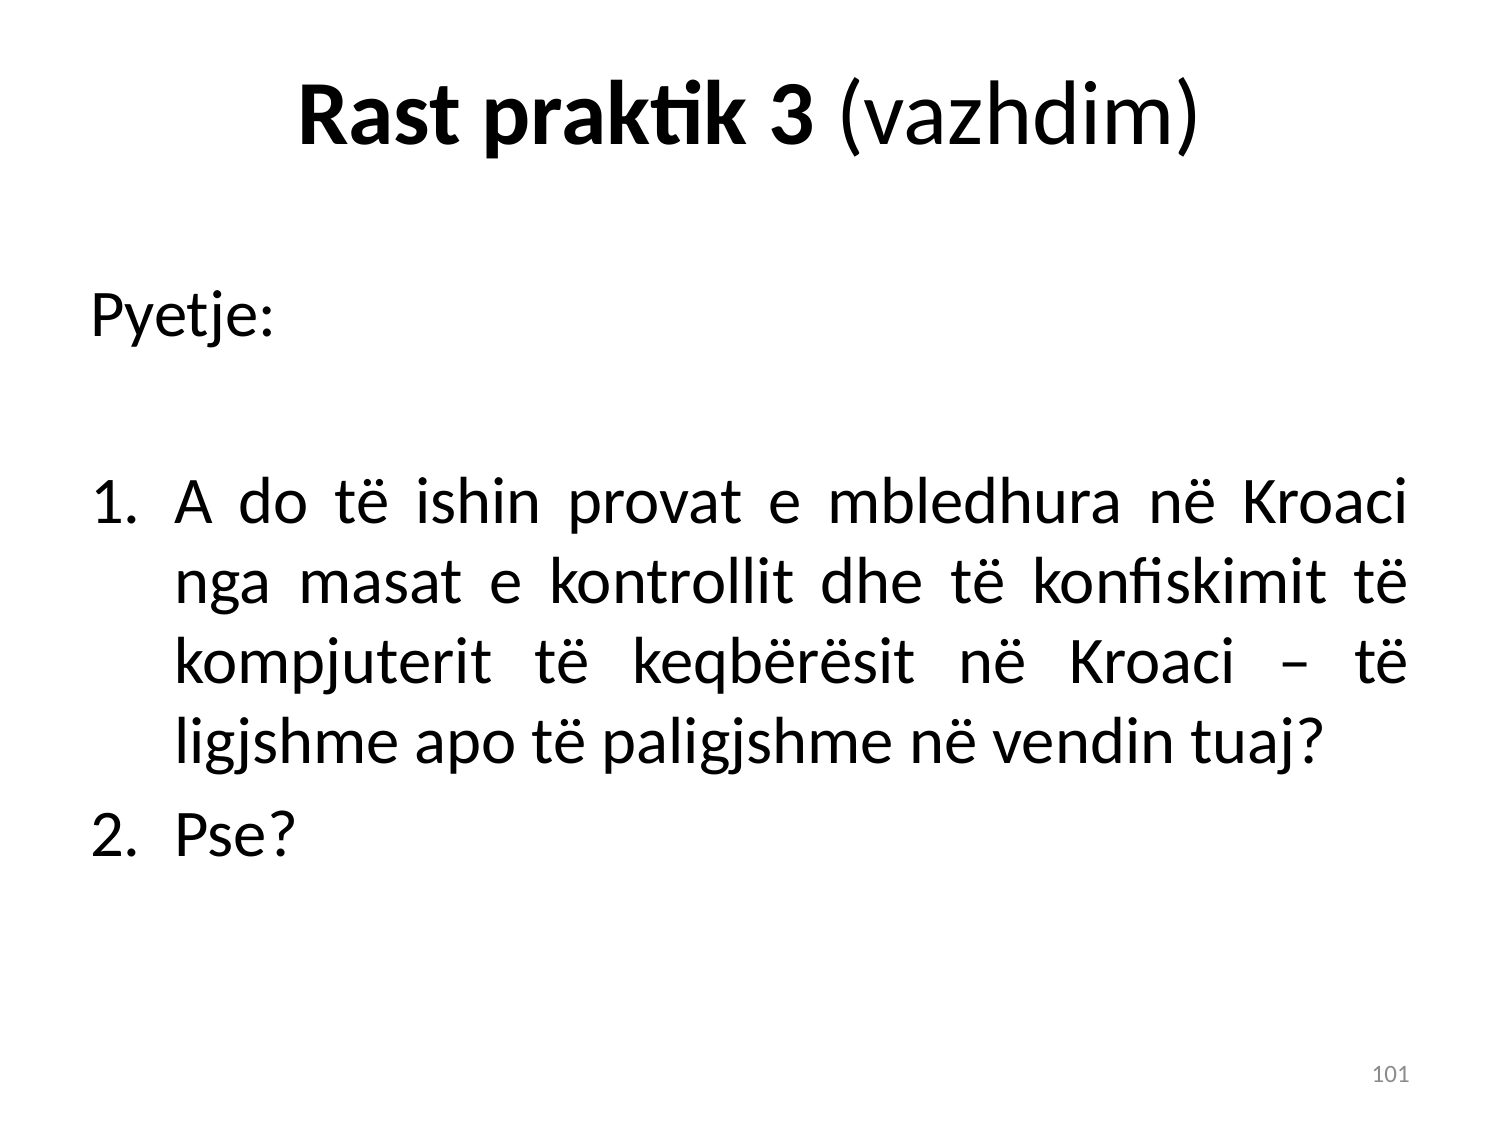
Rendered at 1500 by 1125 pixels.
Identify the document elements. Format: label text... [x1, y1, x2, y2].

title Rast praktik 3 (vazhdim) [75, 45, 1425, 187]
slide_number 101 [1074, 1042, 1425, 1103]
list Pyetje: A do të ishin provat e mbledhura në Kroaci nga masat e kontrollit dhe të konfiskimit të kompjuterit të keqbërësit në Kroaci – të ligjshme apo të paligjshme në vendin tuaj? Pse? [75, 262, 1425, 1005]
